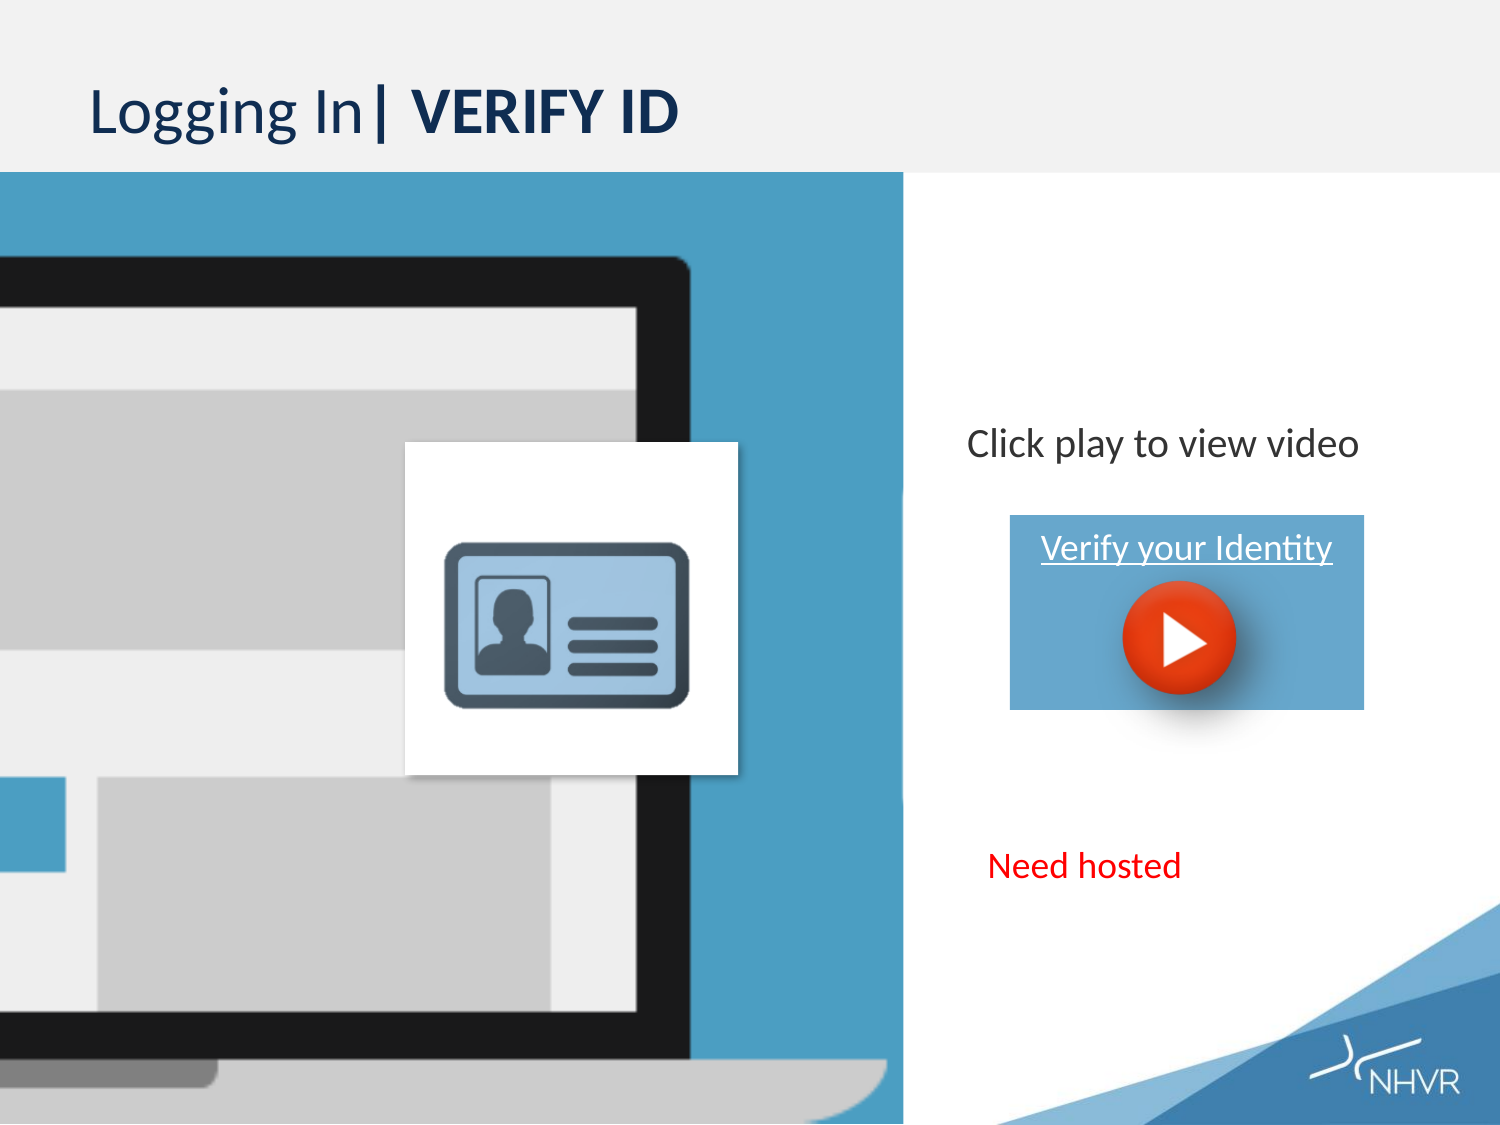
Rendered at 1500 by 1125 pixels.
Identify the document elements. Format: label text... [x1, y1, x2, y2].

title Logging In| VERIFY ID [75, 59, 1425, 188]
list Click play to view video [952, 349, 1456, 483]
text_box Need hosted [972, 834, 1198, 894]
text_box Verify your Identity [1009, 515, 1365, 710]
picture [0, 172, 1500, 1125]
